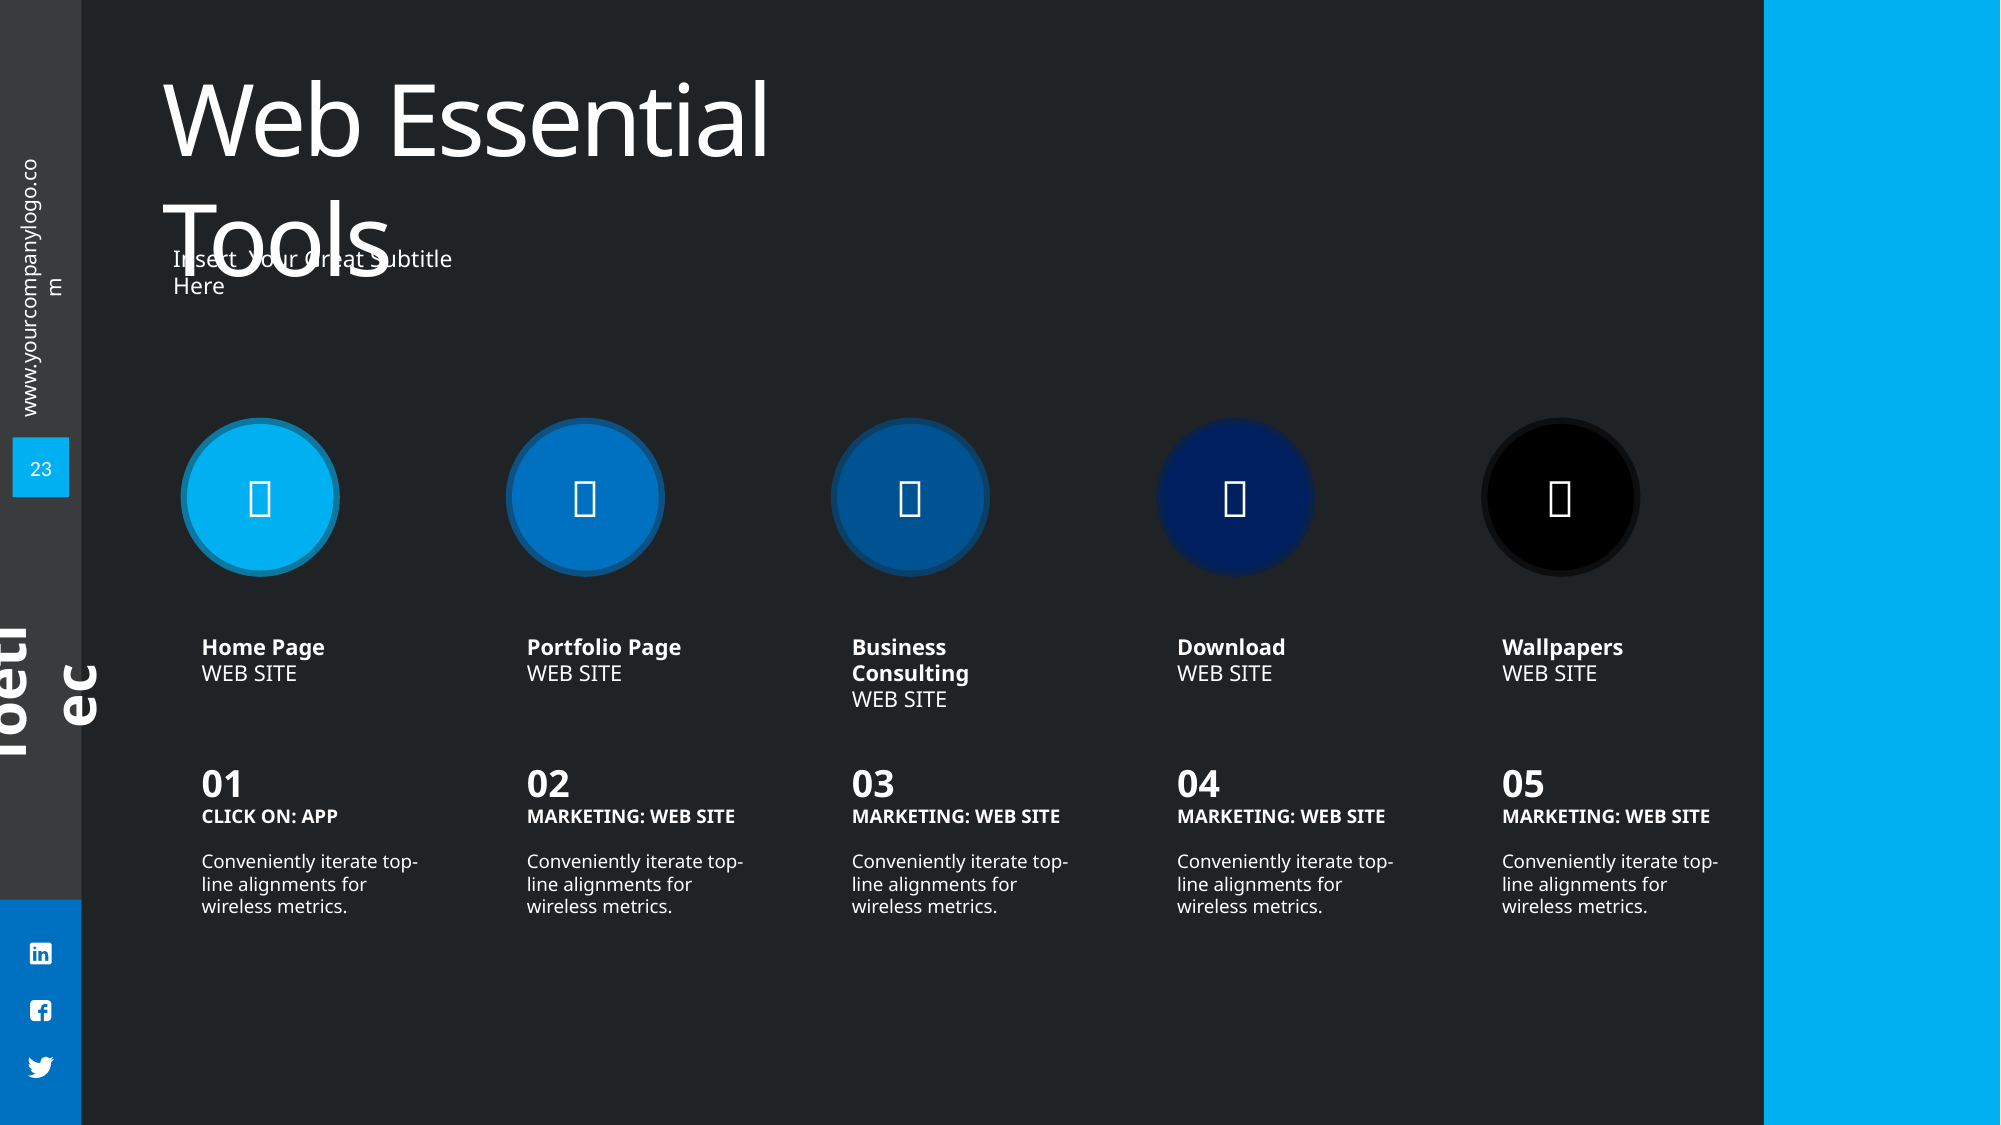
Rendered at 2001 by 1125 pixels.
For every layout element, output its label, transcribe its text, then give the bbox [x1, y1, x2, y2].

text_box  [836, 422, 985, 572]
text_box 03 MARKETING: WEB SITE Conveniently iterate top-line alignments for wireless metrics. [837, 752, 1091, 926]
text_box Business Consulting WEB SITE [837, 626, 1066, 720]
text_box  [511, 422, 660, 572]
text_box Home Page WEB SITE [186, 626, 416, 694]
text_box Portfolio Page WEB SITE [512, 626, 741, 694]
text_box Web Essential Tools [147, 116, 1028, 236]
text_box 04 MARKETING: WEB SITE Conveniently iterate top-line alignments for wireless metrics. [1162, 752, 1416, 926]
text_box 01 CLICK ON: APP Conveniently iterate top-line alignments for wireless metrics. [186, 752, 441, 926]
text_box 05 MARKETING: WEB SITE Conveniently iterate top-line alignments for wireless metrics. [1487, 752, 1741, 926]
slide_number 23 [12, 437, 69, 498]
text_box Insert Your Great Subtitle Here [158, 237, 512, 307]
text_box  [185, 422, 335, 572]
text_box  [1161, 422, 1310, 572]
text_box Wallpapers WEB SITE [1487, 626, 1717, 694]
text_box 02 MARKETING: WEB SITE Conveniently iterate top-line alignments for wireless metrics. [512, 752, 766, 926]
text_box [1763, 0, 2000, 1125]
text_box Download WEB SITE [1162, 626, 1391, 694]
text_box  [1486, 422, 1636, 572]
